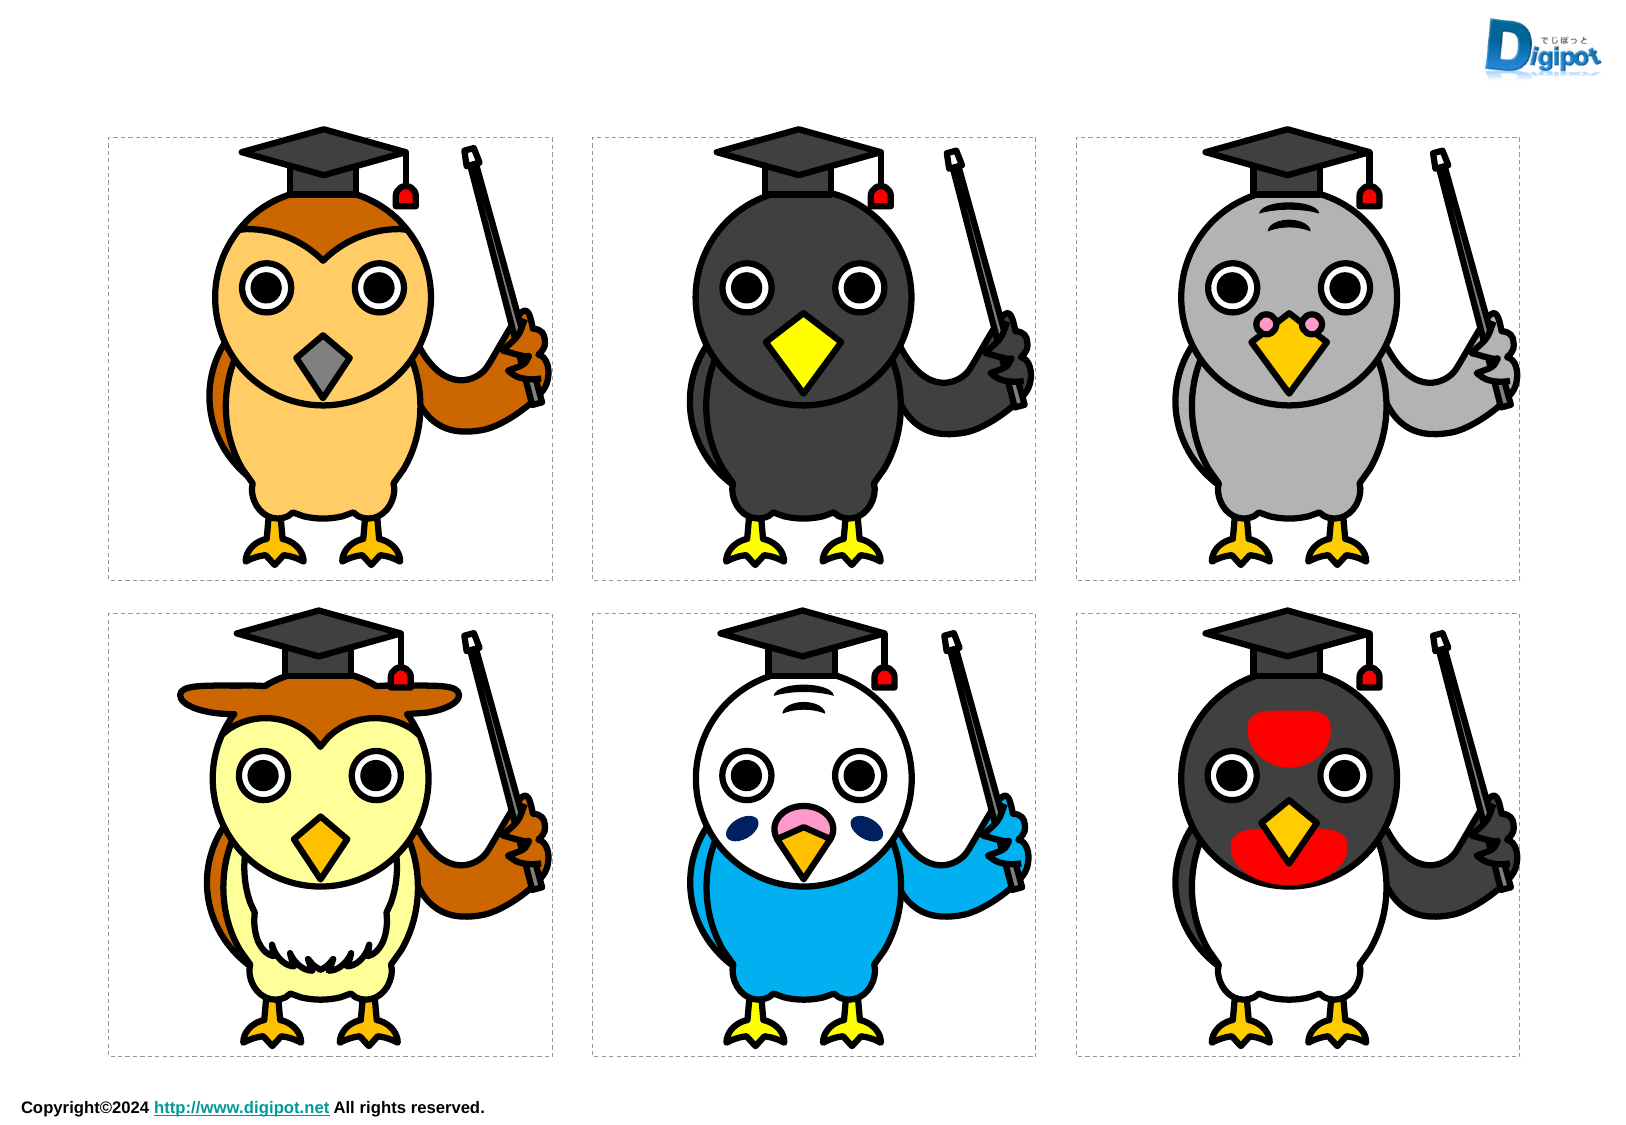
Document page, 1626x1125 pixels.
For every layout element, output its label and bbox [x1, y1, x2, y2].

text_box [209, 129, 555, 566]
text_box [1175, 129, 1524, 566]
text_box [179, 610, 555, 1047]
text_box [689, 129, 1037, 566]
text_box [689, 610, 1035, 1047]
text_box [1175, 610, 1524, 1047]
picture [1485, 18, 1602, 82]
